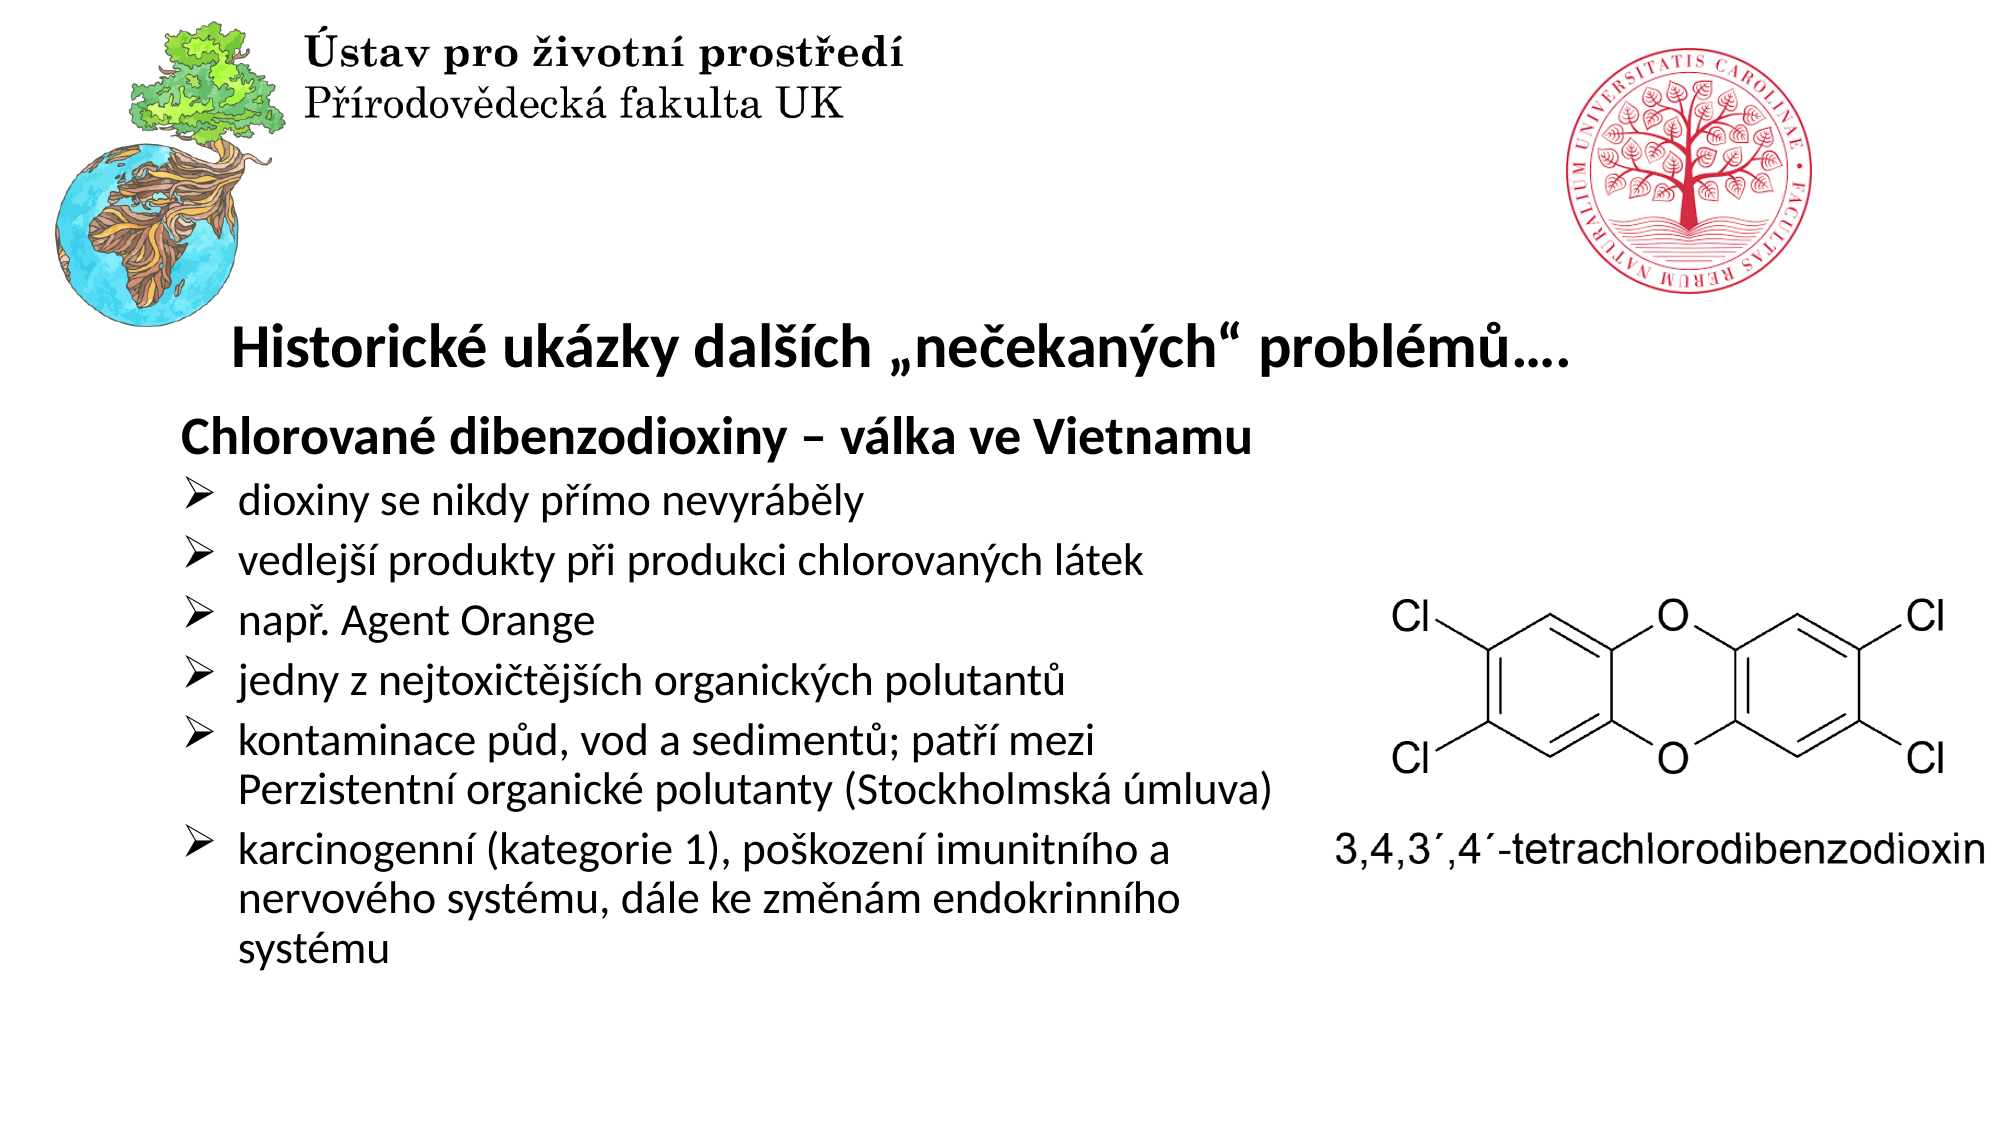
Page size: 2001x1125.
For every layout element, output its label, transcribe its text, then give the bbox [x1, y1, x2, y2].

picture [1566, 48, 1812, 294]
picture [55, 21, 904, 327]
text_box Chlorované dibenzodioxiny – válka ve Vietnamu dioxiny se nikdy přímo nevyráběly vedlejší produkty při produkci chlorovaných látek např. Agent Orange jedny z nejtoxičtějších organických polutantů kontaminace půd, vod a sedimentů; patří mezi Perzistentní organické polutanty (Stockholmská úmluva) karcinogenní (kategorie 1), poškození imunitního a nervového systému, dále ke změnám endokrinního systému [91, 400, 1308, 1033]
picture [1319, 577, 1996, 875]
text_box [904, 260, 1767, 471]
subtitle Historické ukázky dalších „nečekaných“ problémů…. [216, 305, 1591, 939]
